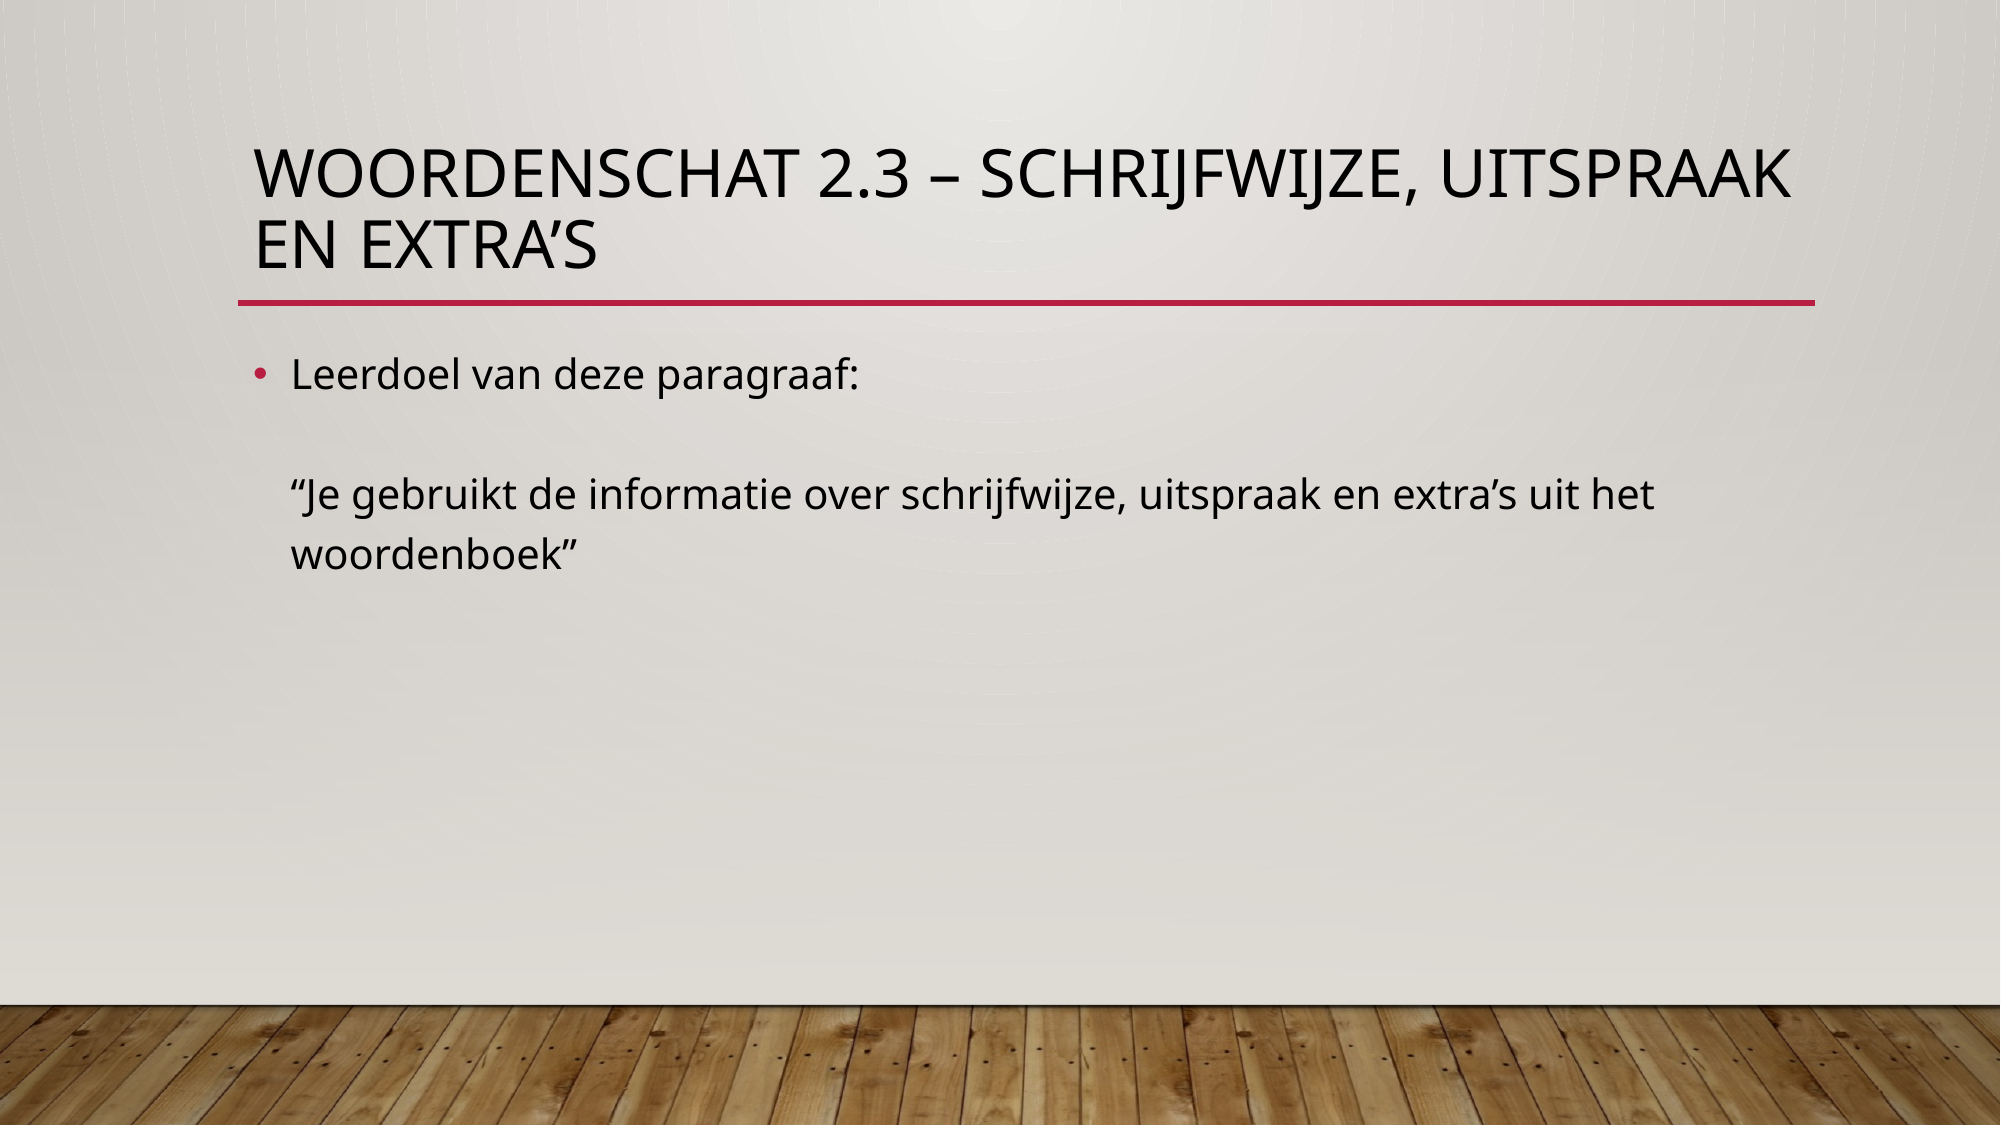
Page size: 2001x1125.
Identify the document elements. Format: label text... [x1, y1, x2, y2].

title Woordenschat 2.3 – schrijfwijze, uitspraak en extra’s [238, 131, 1814, 305]
picture [0, 1005, 2000, 1125]
list Leerdoel van deze paragraaf: “Je gebruikt de informatie over schrijfwijze, uitspraak en extra’s uit het woordenboek” [238, 330, 1814, 897]
